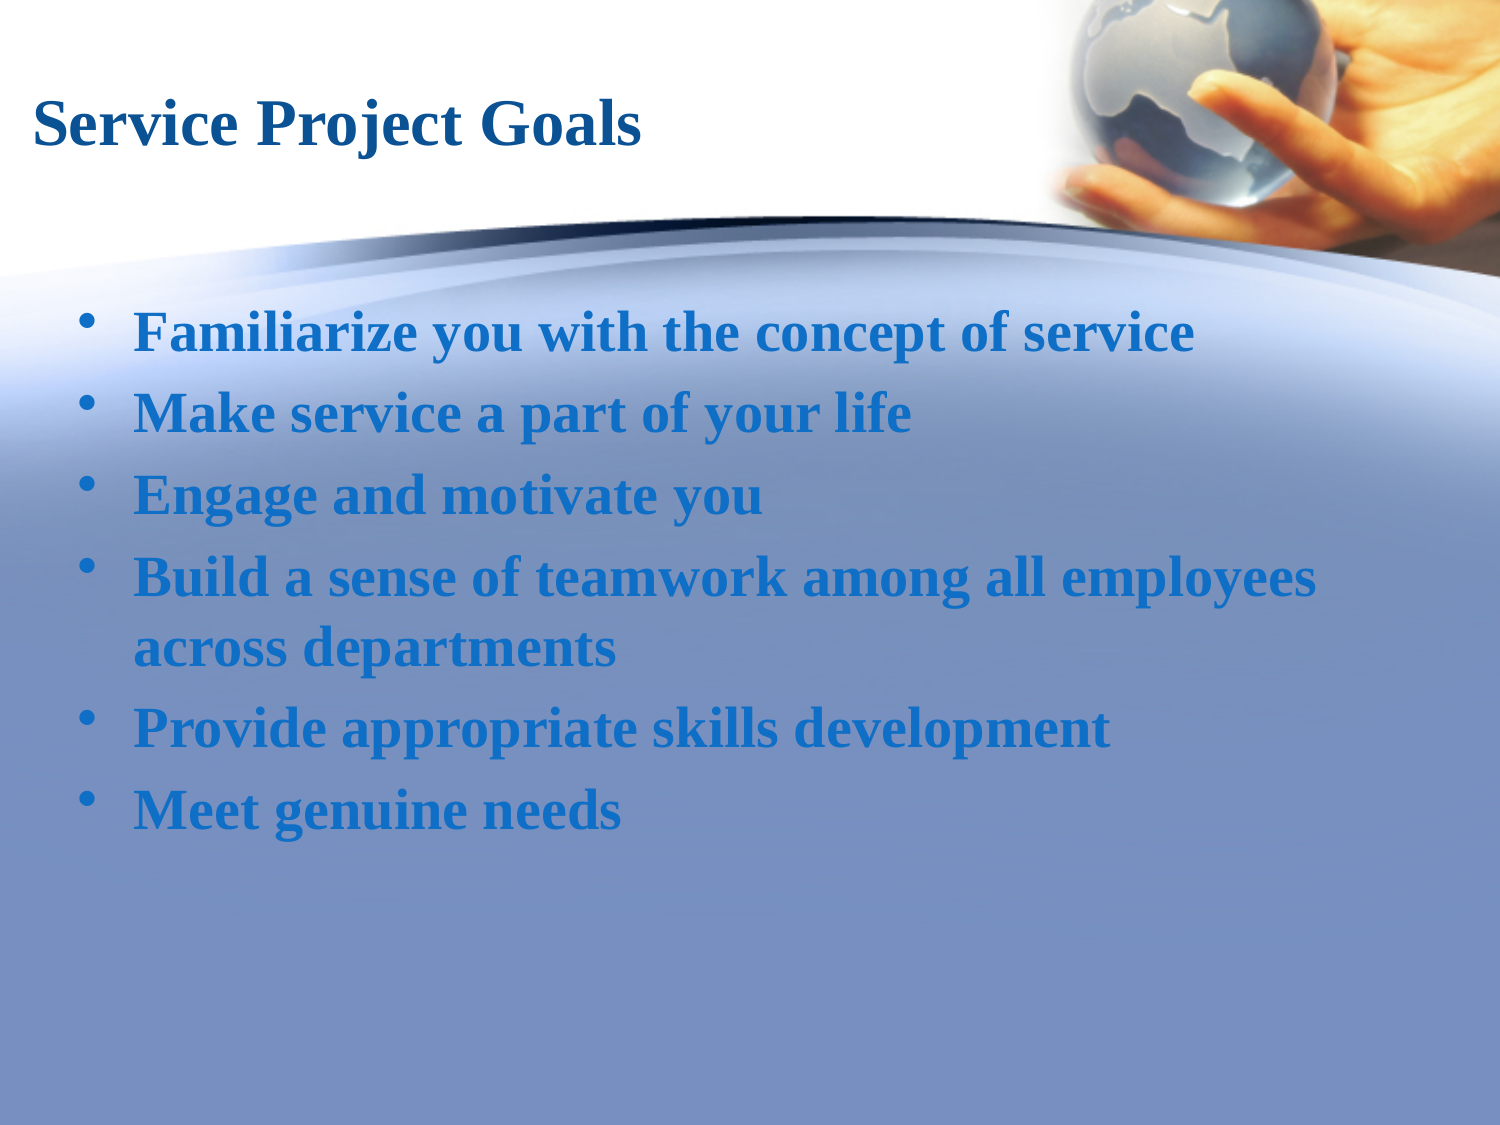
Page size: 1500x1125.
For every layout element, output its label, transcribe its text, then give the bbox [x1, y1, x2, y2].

title Service Project Goals [17, 24, 1068, 213]
list Familiarize you with the concept of service Make service a part of your life Engage and motivate you Build a sense of teamwork among all employees across departments Provide appropriate skills development Meet genuine needs [62, 285, 1438, 1023]
picture [0, 0, 1500, 1125]
